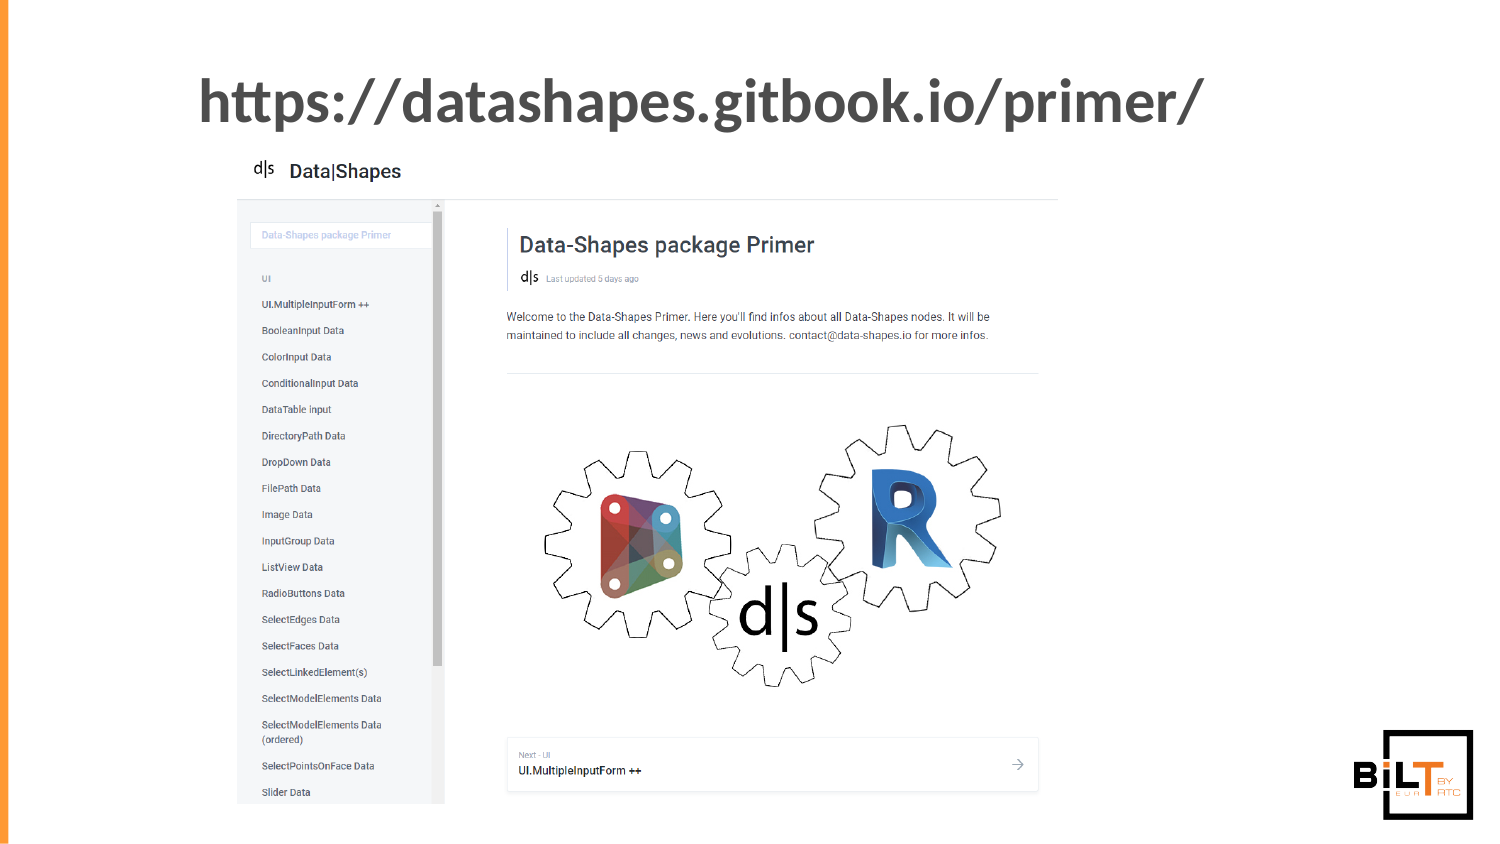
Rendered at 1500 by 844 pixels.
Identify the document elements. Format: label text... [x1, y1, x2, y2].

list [237, 155, 1059, 804]
title https://datashapes.gitbook.io/primer/ [75, 52, 1330, 175]
picture [1347, 721, 1483, 827]
